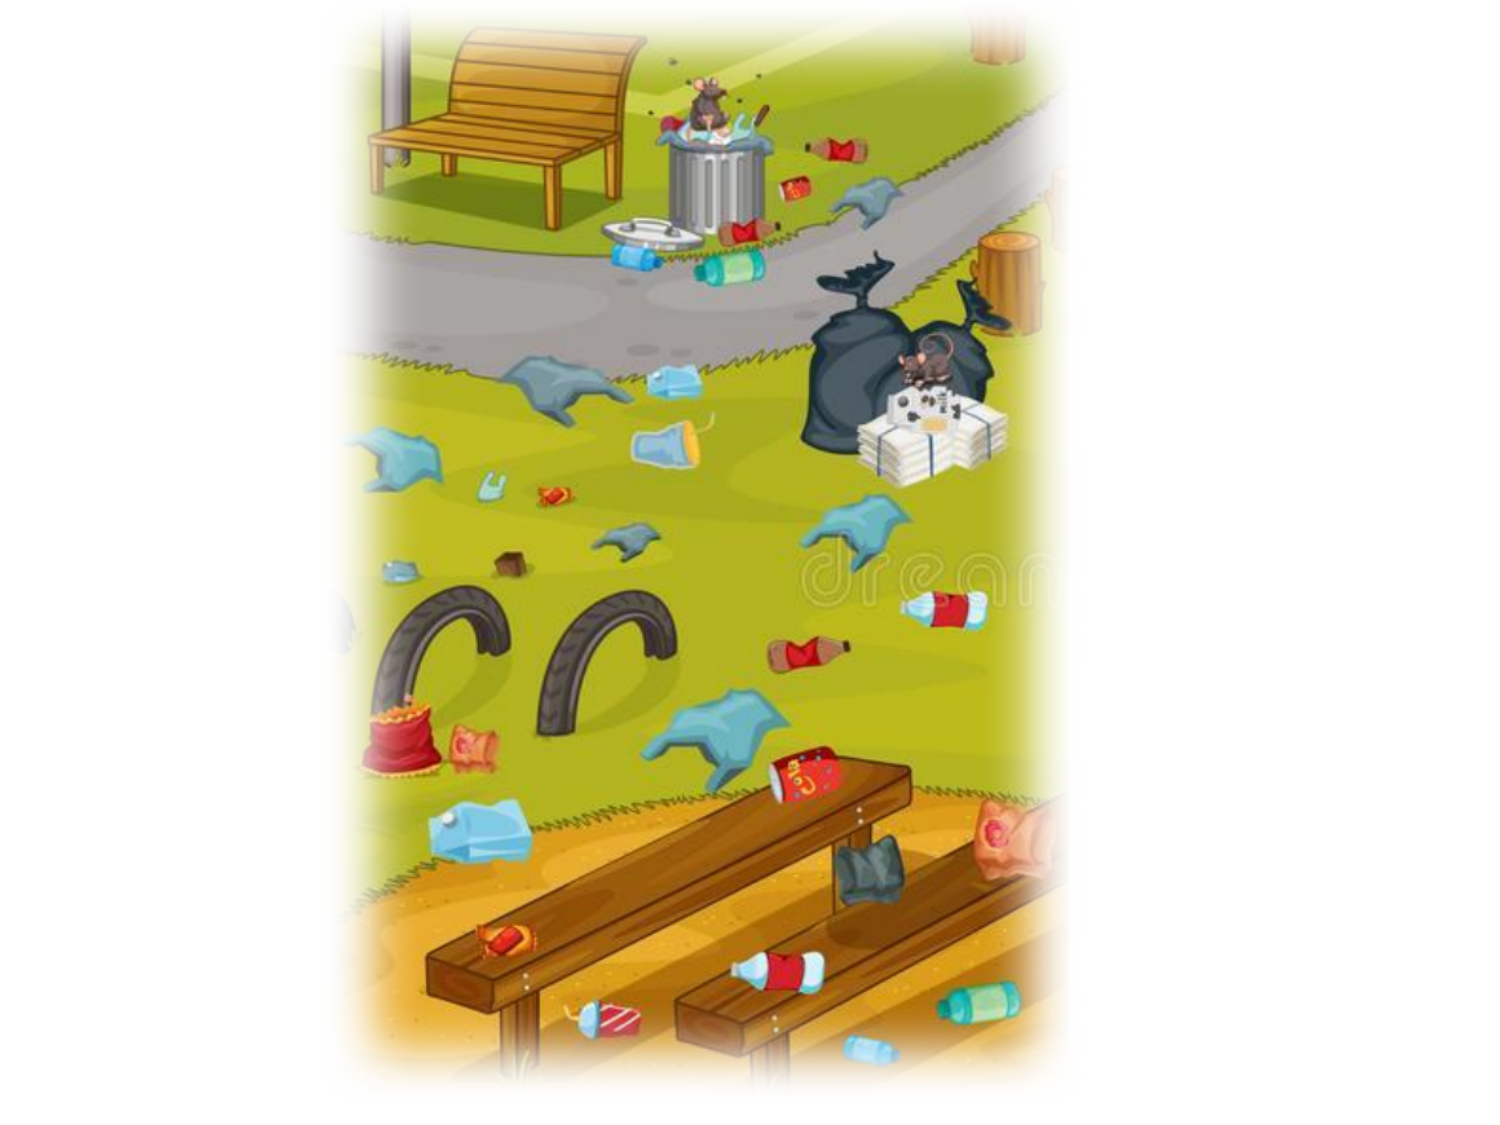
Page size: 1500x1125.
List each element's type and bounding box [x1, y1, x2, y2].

picture [324, 0, 1082, 1103]
